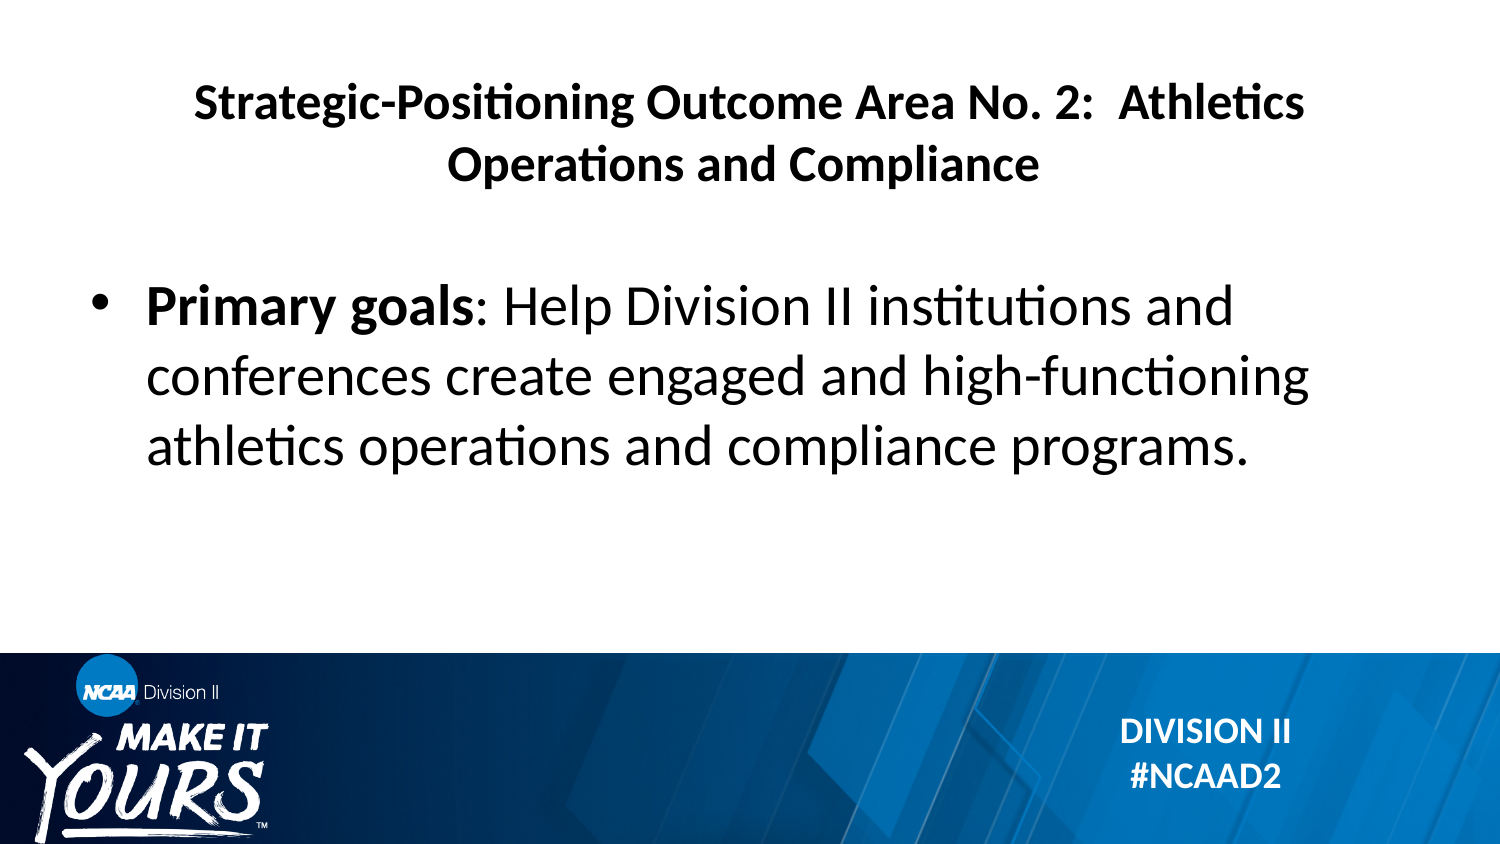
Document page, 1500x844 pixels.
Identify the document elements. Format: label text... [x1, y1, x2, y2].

picture [0, 653, 1500, 844]
list Primary goals: Help Division II institutions and conferences create engaged and high-functioning athletics operations and compliance programs. [75, 259, 1425, 622]
title Strategic-Positioning Outcome Area No. 2: Athletics Operations and Compliance [75, 59, 1425, 200]
